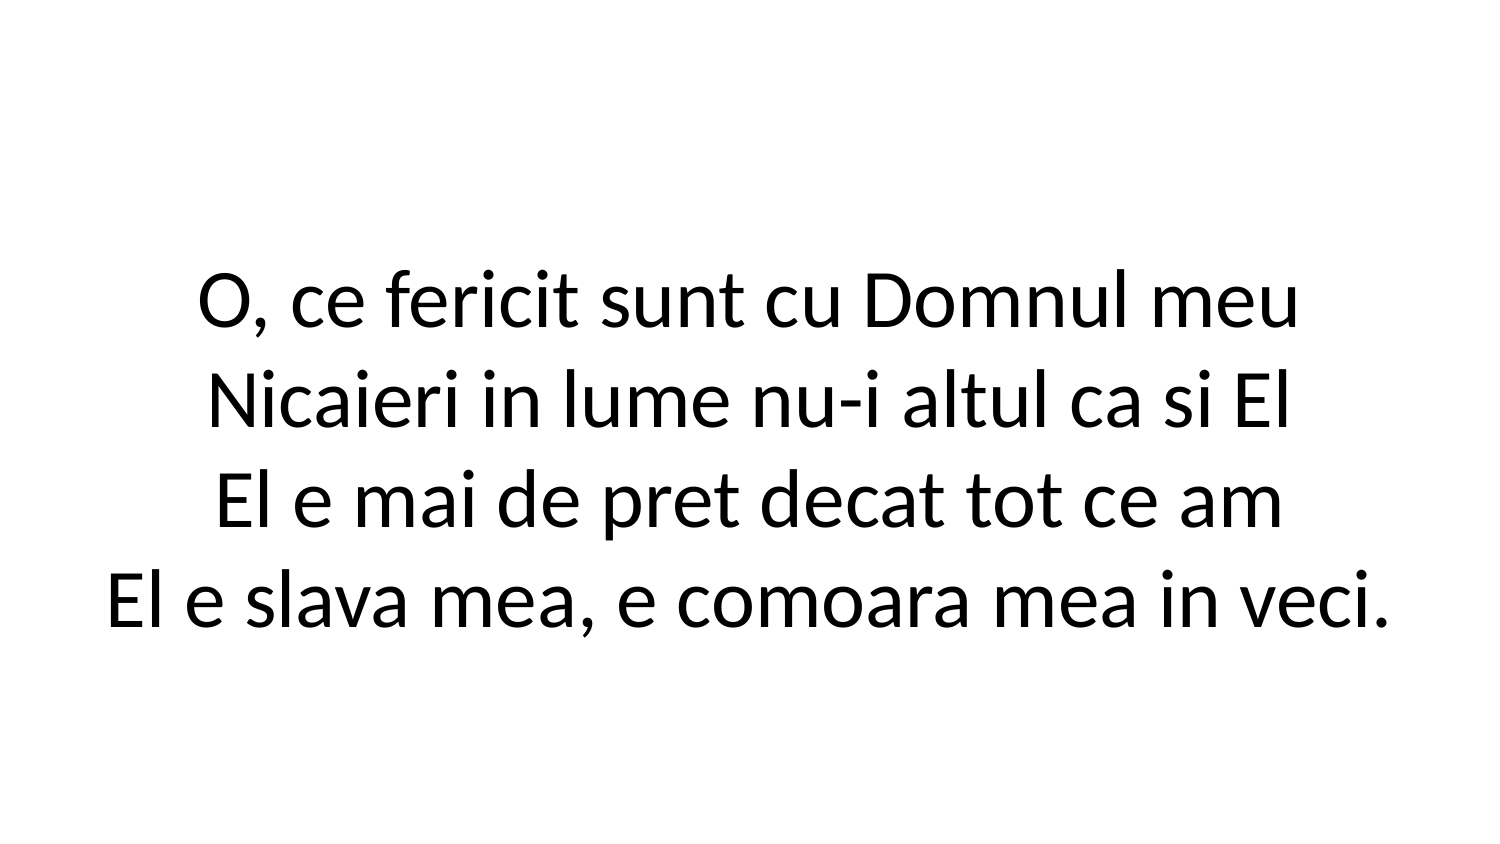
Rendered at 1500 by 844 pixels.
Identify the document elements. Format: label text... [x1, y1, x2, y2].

text_box O, ce fericit sunt cu Domnul meu Nicaieri in lume nu-i altul ca si El El e mai de pret decat tot ce am El e slava mea, e comoara mea in veci. [91, 192, 1409, 652]
